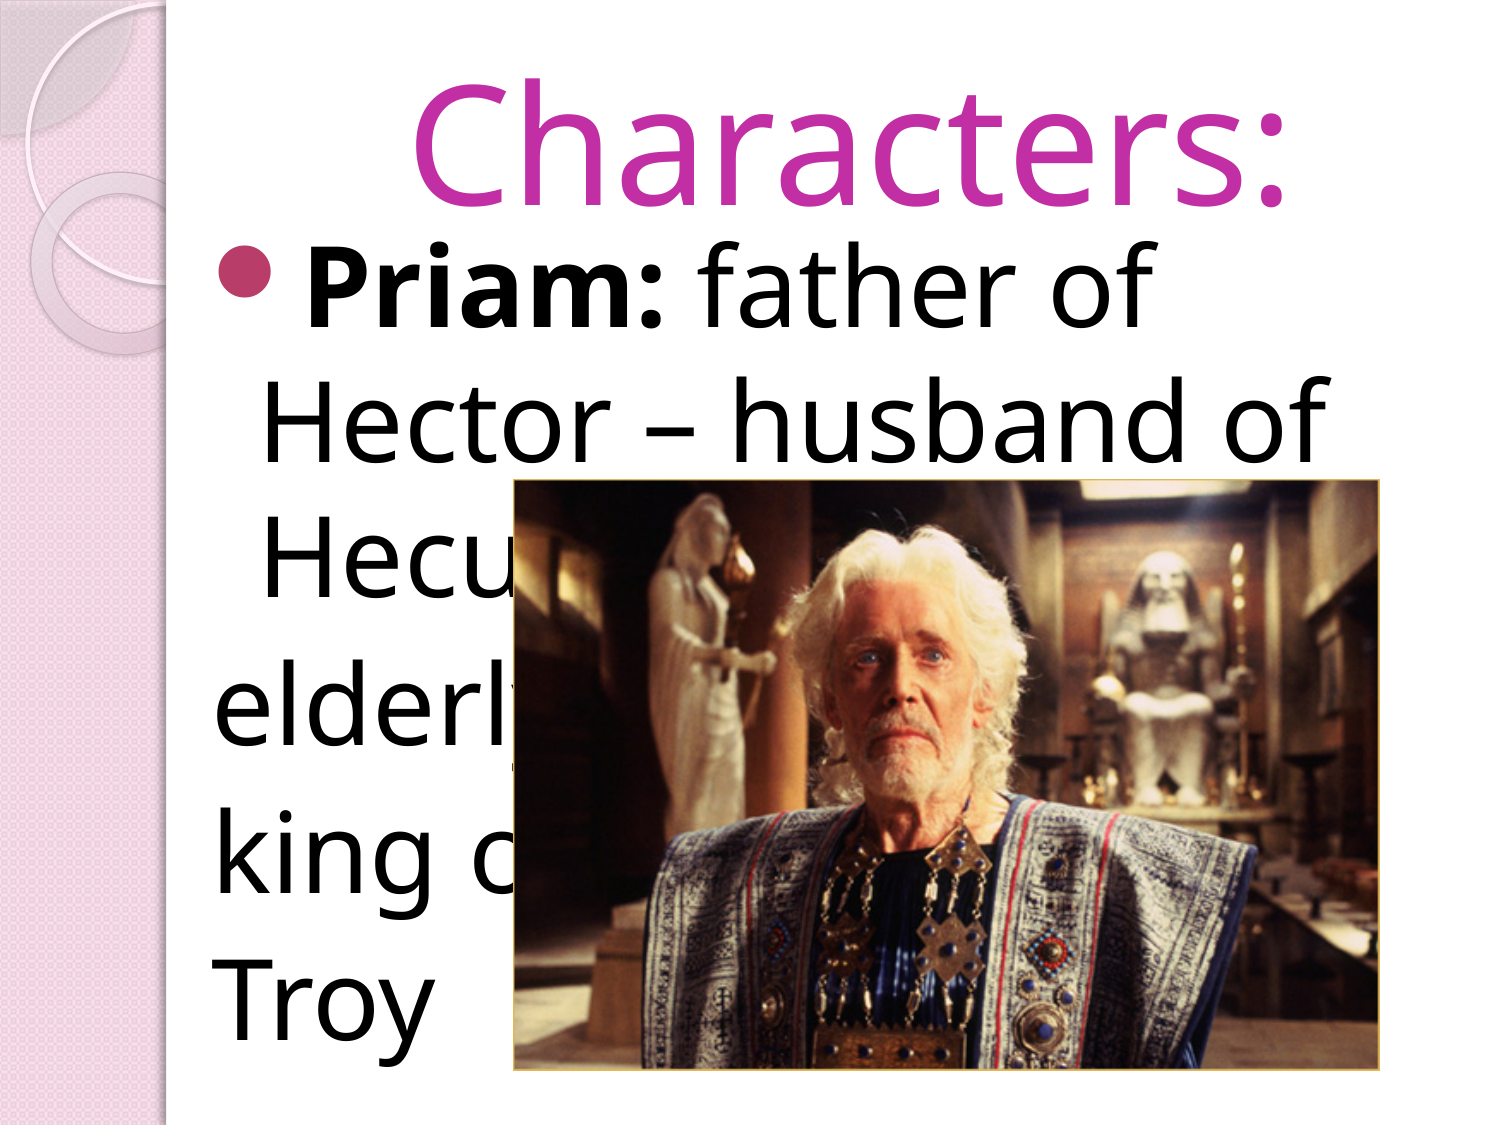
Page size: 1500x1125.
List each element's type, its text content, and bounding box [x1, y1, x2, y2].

picture [513, 479, 1381, 1071]
title Characters: [235, 45, 1466, 208]
list Priam: father of Hector – husband of Hecuba - an elderly king of Troy [183, 208, 1466, 1035]
